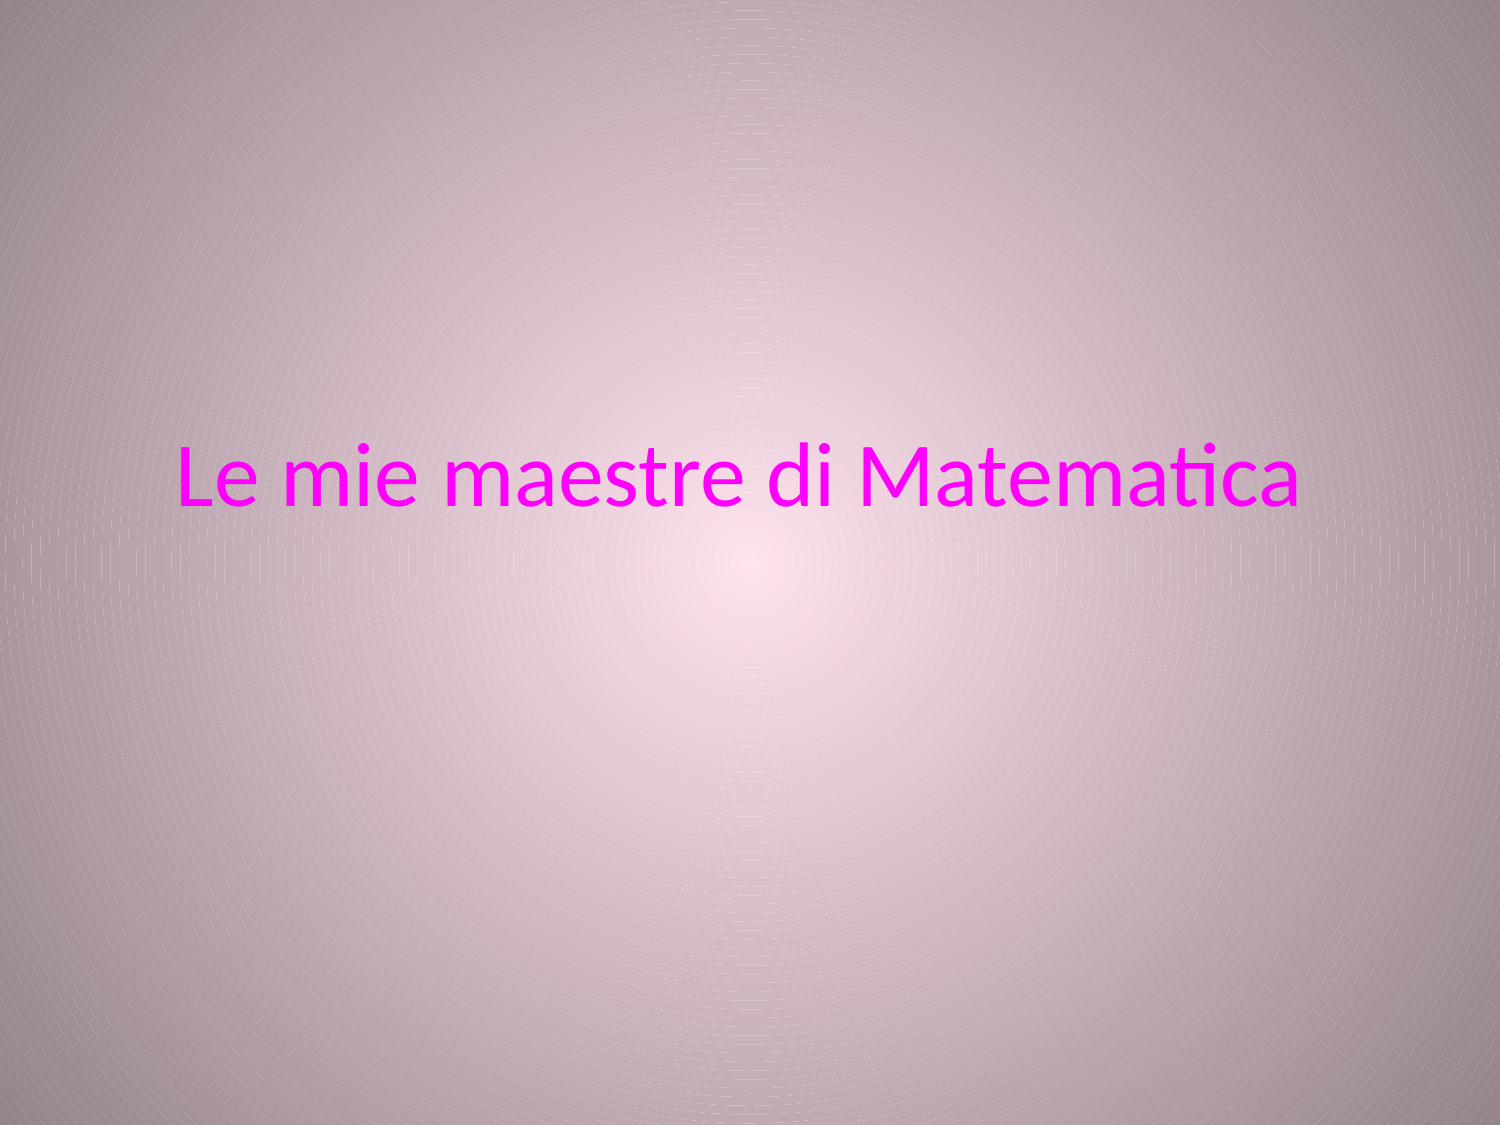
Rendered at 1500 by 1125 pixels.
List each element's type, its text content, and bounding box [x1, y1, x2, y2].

title Le mie maestre di Matematica [112, 349, 1388, 591]
